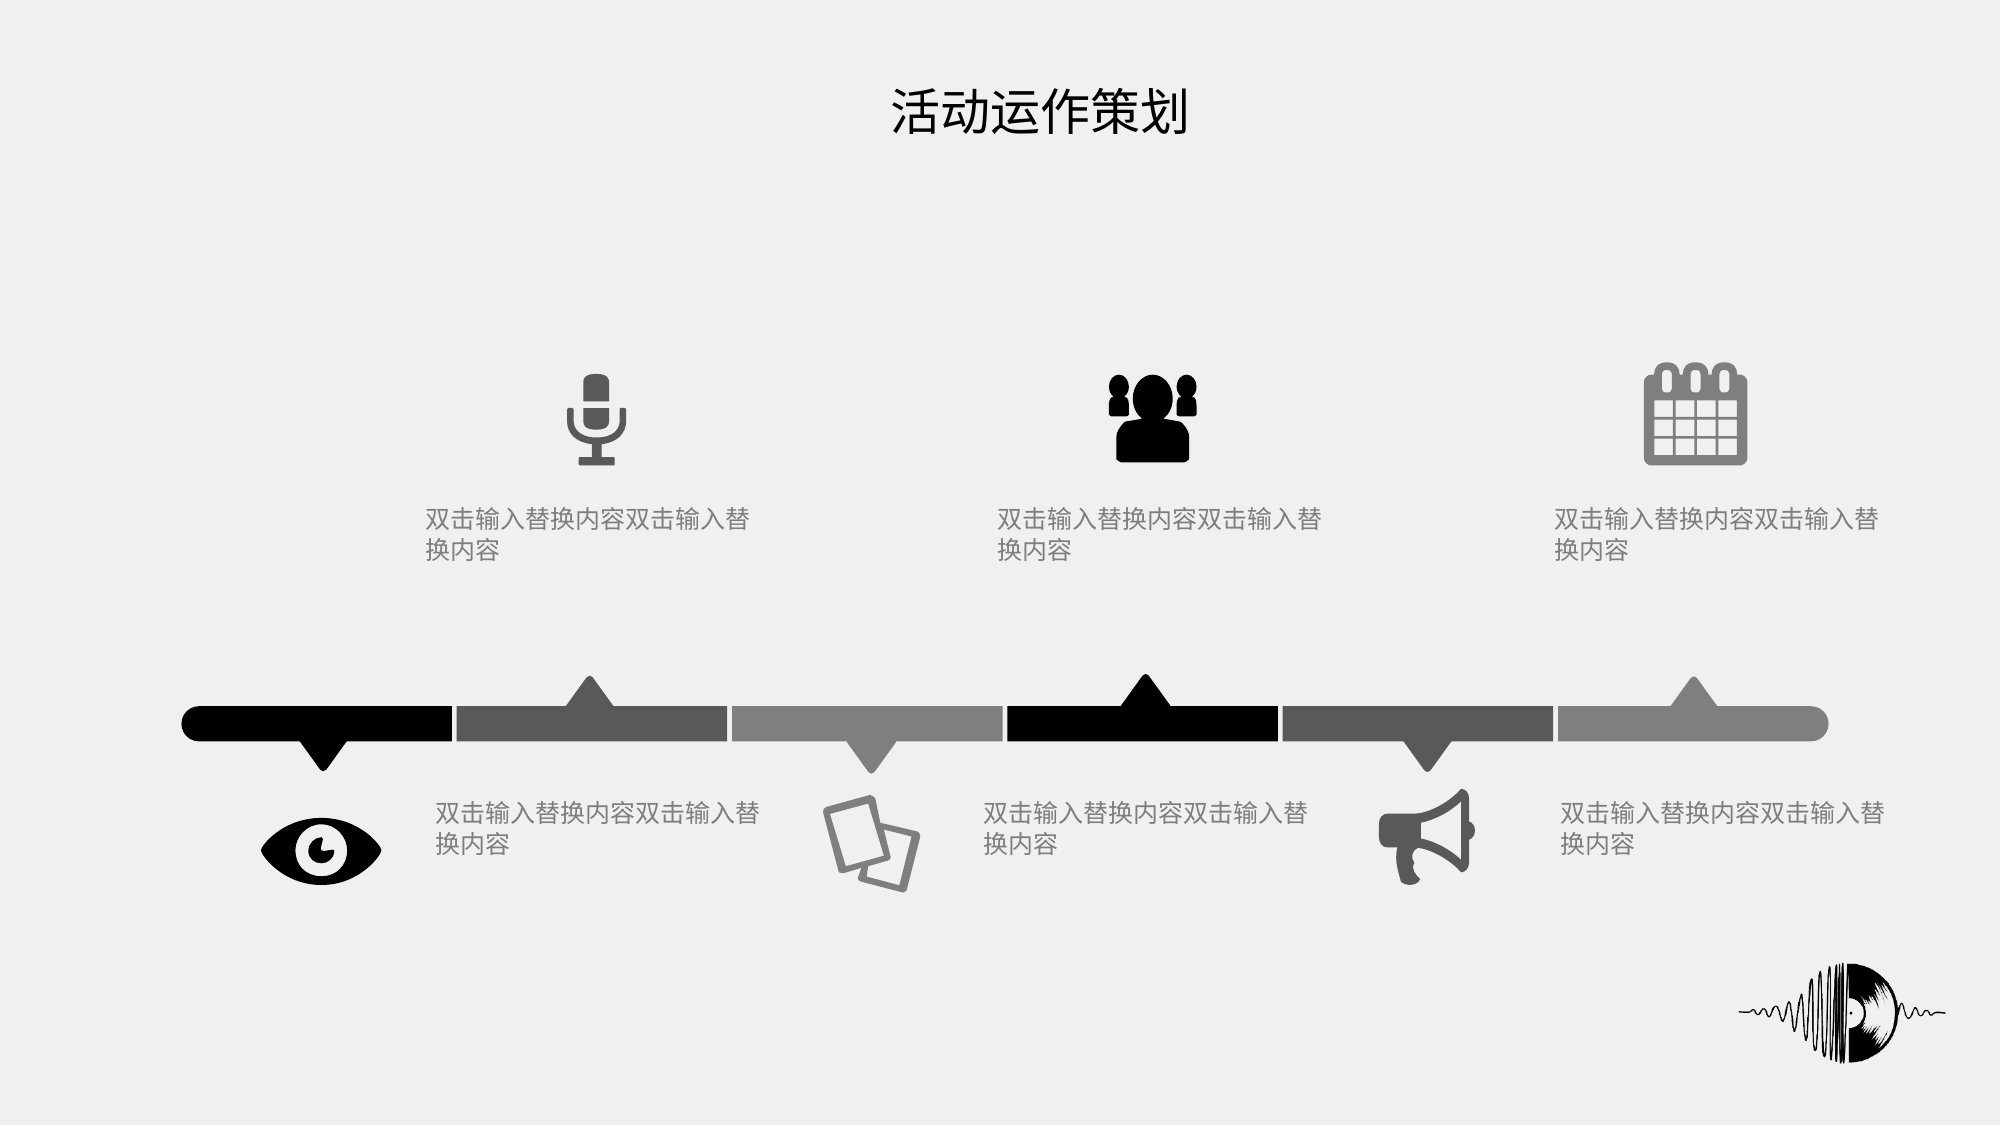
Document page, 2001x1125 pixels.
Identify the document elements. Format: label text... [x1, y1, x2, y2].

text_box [456, 675, 728, 742]
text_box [1007, 673, 1278, 742]
text_box 双击输入替换内容双击输入替换内容 [420, 788, 792, 866]
text_box 双击输入替换内容双击输入替换内容 [1545, 788, 1917, 866]
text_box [732, 706, 1003, 774]
text_box 双击输入替换内容双击输入替换内容 [982, 494, 1355, 573]
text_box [567, 373, 627, 466]
text_box 活动运作策划 [875, 72, 1217, 148]
text_box [823, 794, 921, 893]
text_box 双击输入替换内容双击输入替换内容 [1539, 494, 1911, 573]
text_box [260, 817, 382, 886]
text_box [1378, 788, 1475, 885]
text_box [1282, 706, 1554, 773]
text_box 双击输入替换内容双击输入替换内容 [968, 788, 1341, 866]
text_box [1643, 362, 1748, 466]
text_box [1558, 676, 1829, 742]
text_box [1176, 374, 1197, 417]
text_box 双击输入替换内容双击输入替换内容 [410, 494, 782, 573]
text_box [181, 706, 452, 772]
picture [1722, 859, 1963, 1125]
text_box [1108, 374, 1129, 417]
text_box [1116, 374, 1190, 463]
